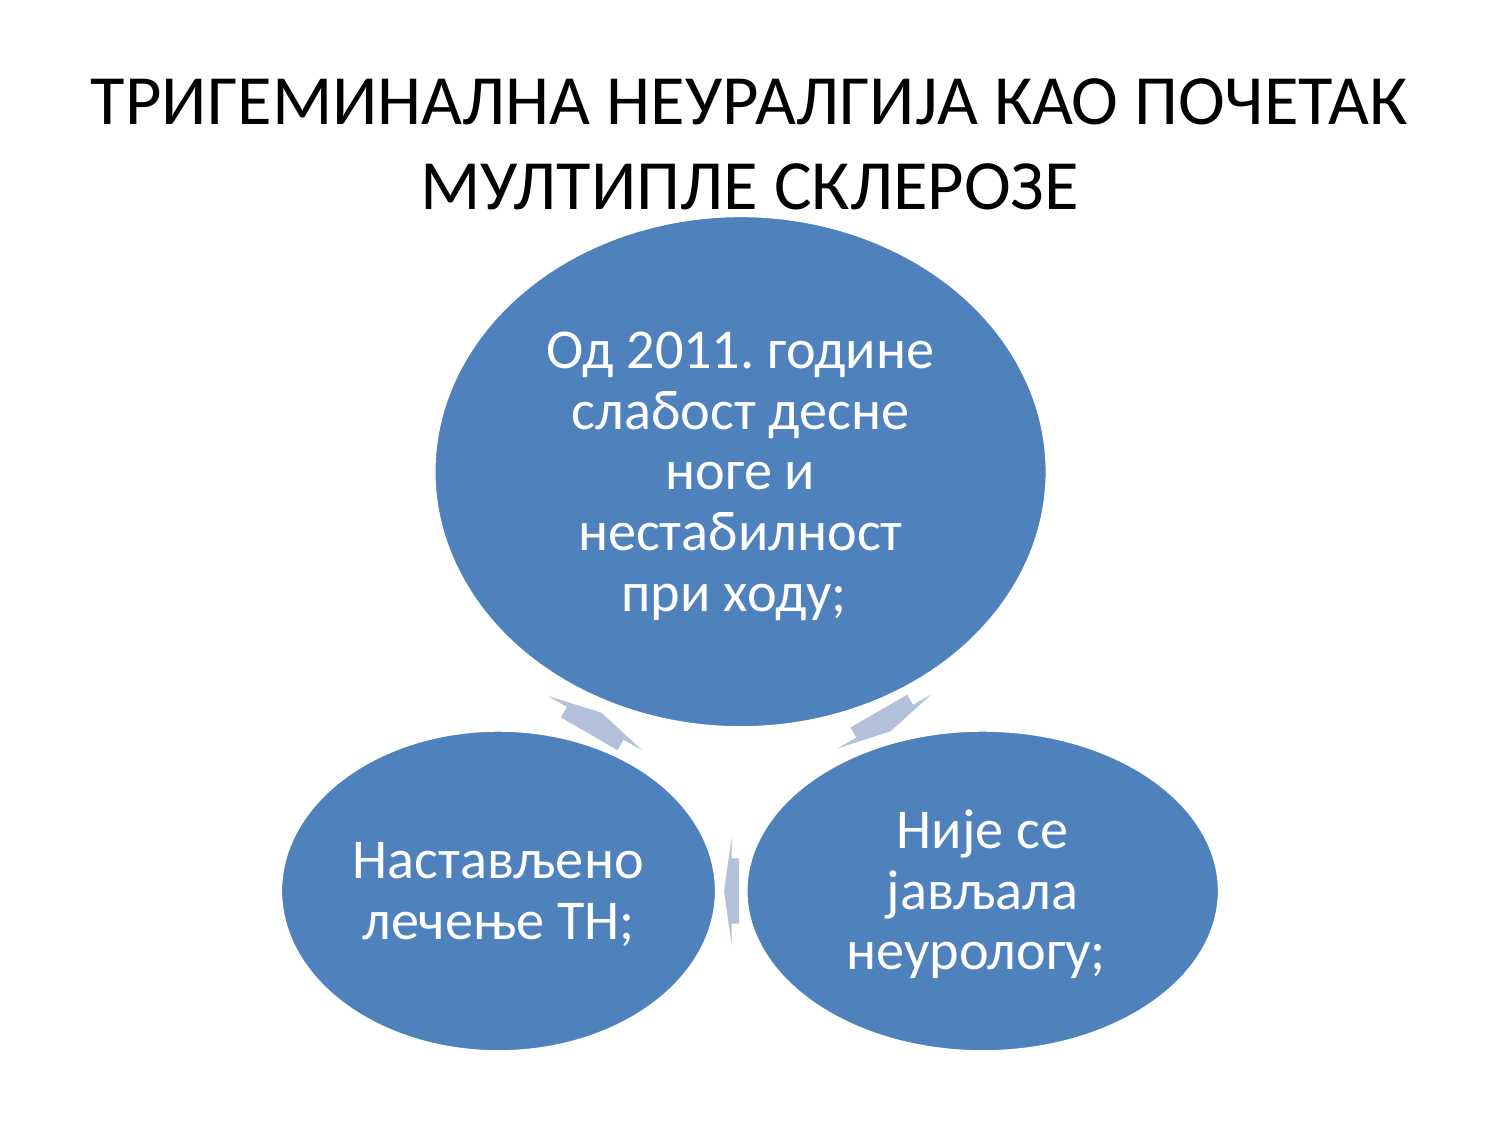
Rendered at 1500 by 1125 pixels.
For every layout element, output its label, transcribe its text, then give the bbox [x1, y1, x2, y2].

title ТРИГЕМИНАЛНА НЕУРАЛГИЈА КАО ПОЧЕТАК МУЛТИПЛЕ СКЛЕРОЗЕ [75, 45, 1425, 233]
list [74, 262, 1426, 1006]
